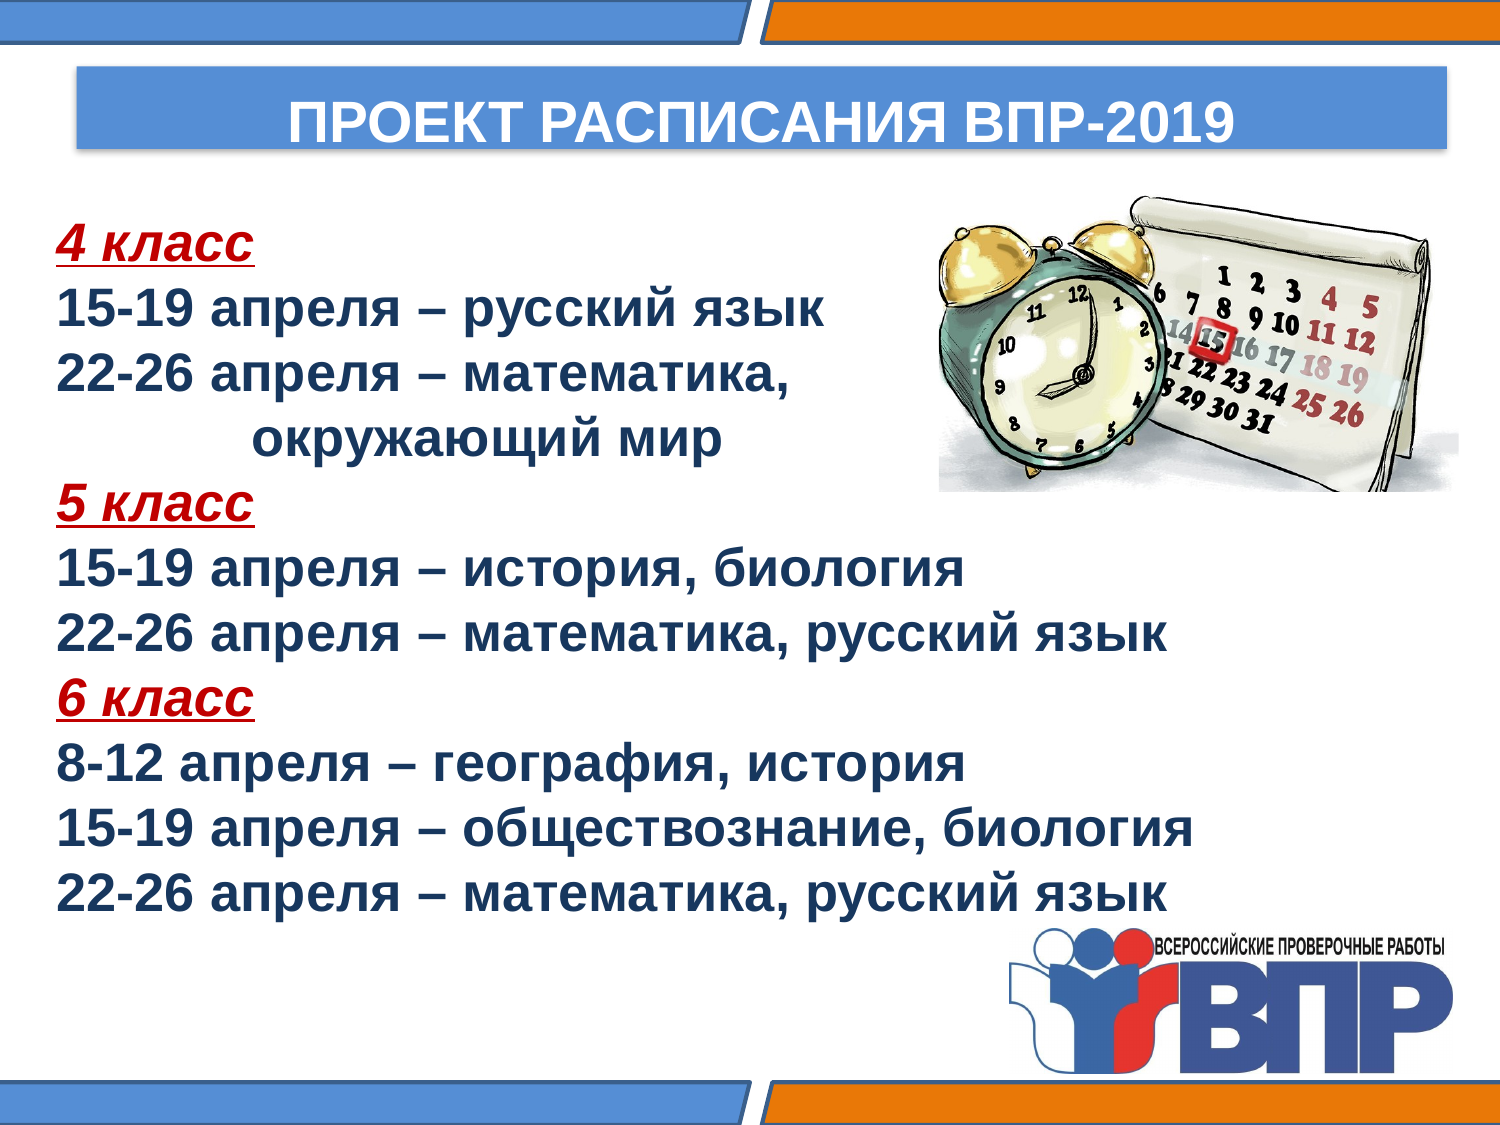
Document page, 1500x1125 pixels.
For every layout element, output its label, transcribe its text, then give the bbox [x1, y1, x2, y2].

text_box [759, 1080, 1500, 1125]
picture [1009, 928, 1453, 1074]
text_box [0, 1080, 752, 1125]
text_box 4 класс 15-19 апреля – русский язык 22-26 апреля – математика, окружающий мир 5 класс 15-19 апреля – история, биология 22-26 апреля – математика, русский язык 6 класс 8-12 апреля – география, история 15-19 апреля – обществознание, биология 22-26 апреля – математика, русский язык [41, 200, 1258, 930]
text_box [759, 0, 1500, 45]
text_box [0, 0, 752, 45]
text_box ПРОЕКТ РАСПИСАНИЯ ВПР-2019 [76, 66, 1447, 149]
picture [938, 184, 1459, 492]
